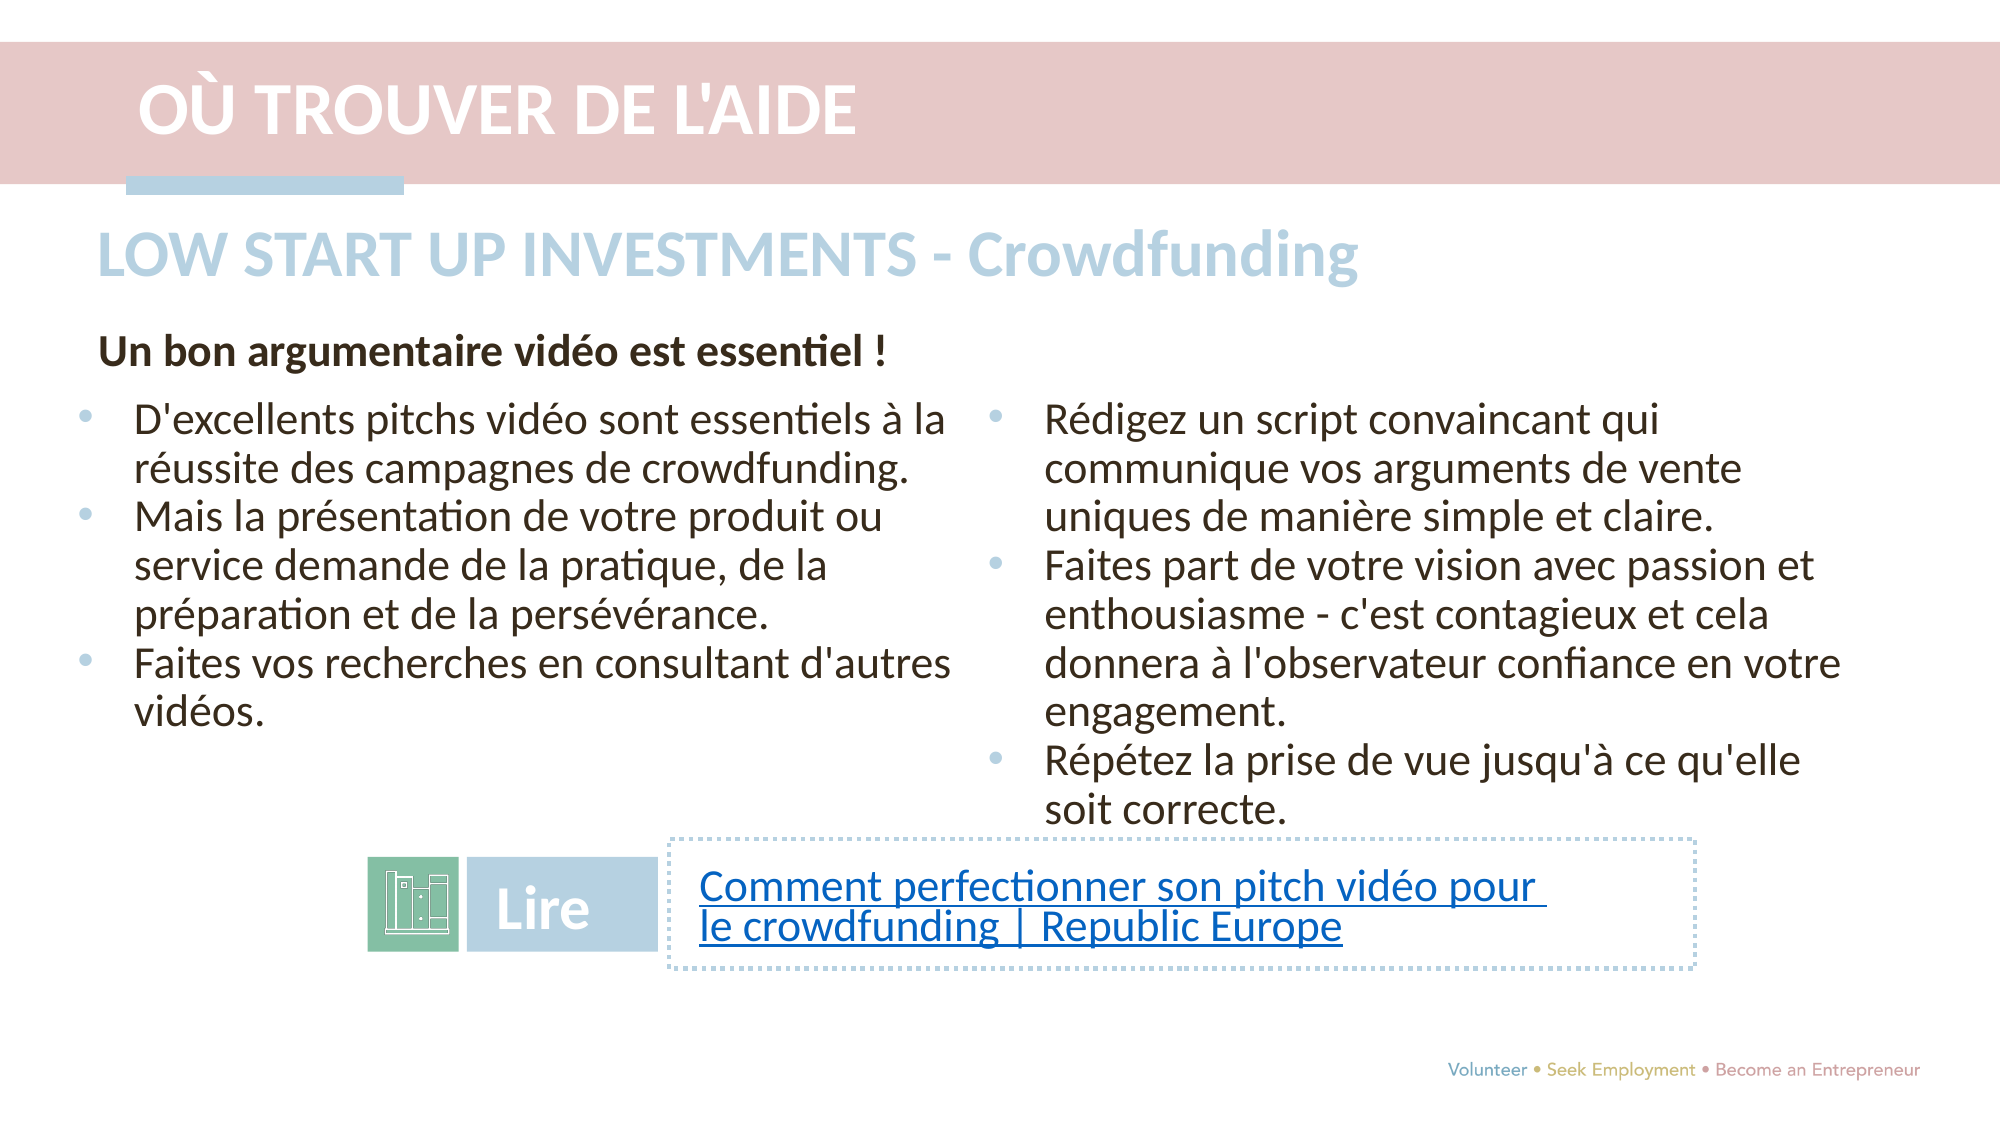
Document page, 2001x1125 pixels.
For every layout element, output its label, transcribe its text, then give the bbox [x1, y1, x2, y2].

text_box [668, 838, 1696, 970]
text_box Comment perfectionner son pitch vidéo pour le crowdfunding | Republic Europe [684, 854, 1567, 1086]
list OÙ TROUVER DE L'AIDE [123, 51, 1913, 170]
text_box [367, 856, 826, 952]
text_box D'excellents pitchs vidéo sont essentiels à la réussite des campagnes de crowdfunding. Mais la présentation de votre produit ou service demande de la pratique, de la préparation et de la persévérance. Faites vos recherches en consultant d'autres vidéos. Rédigez un script convaincant qui communique vos arguments de vente uniques de manière simple et claire. Faites part de votre vision avec passion et enthousiasme - c'est contagieux et cela donnera à l'observateur confiance en votre engagement. Répétez la prise de vue jusqu'à ce qu'elle soit correcte. [62, 387, 1884, 843]
picture [1418, 1046, 1971, 1103]
text_box Un bon argumentaire vidéo est essentiel ! [83, 319, 1025, 455]
text_box LOW START UP INVESTMENTS - Crowdfunding [82, 221, 1739, 298]
